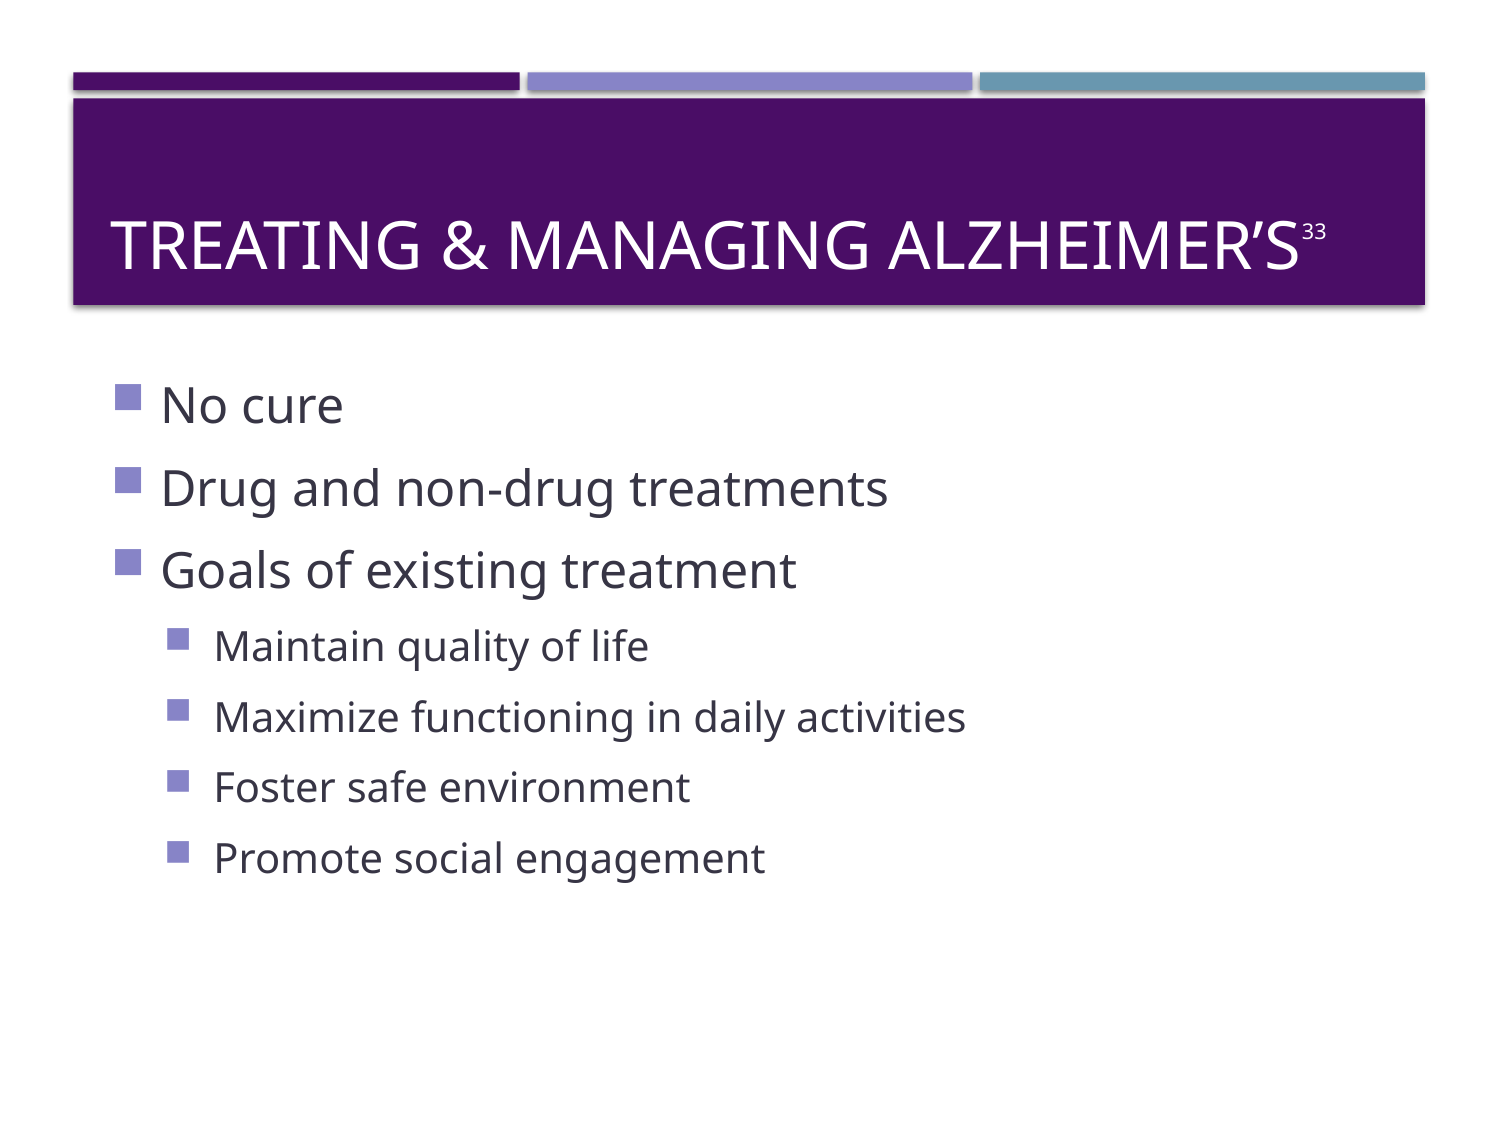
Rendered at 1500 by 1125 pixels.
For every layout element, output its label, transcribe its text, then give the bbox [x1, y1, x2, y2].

title Treating & Managing Alzheimer’s33 [95, 112, 1406, 291]
list No cure Drug and non-drug treatments Goals of existing treatment Maintain quality of life Maximize functioning in daily activities Foster safe environment Promote social engagement [95, 365, 1406, 962]
